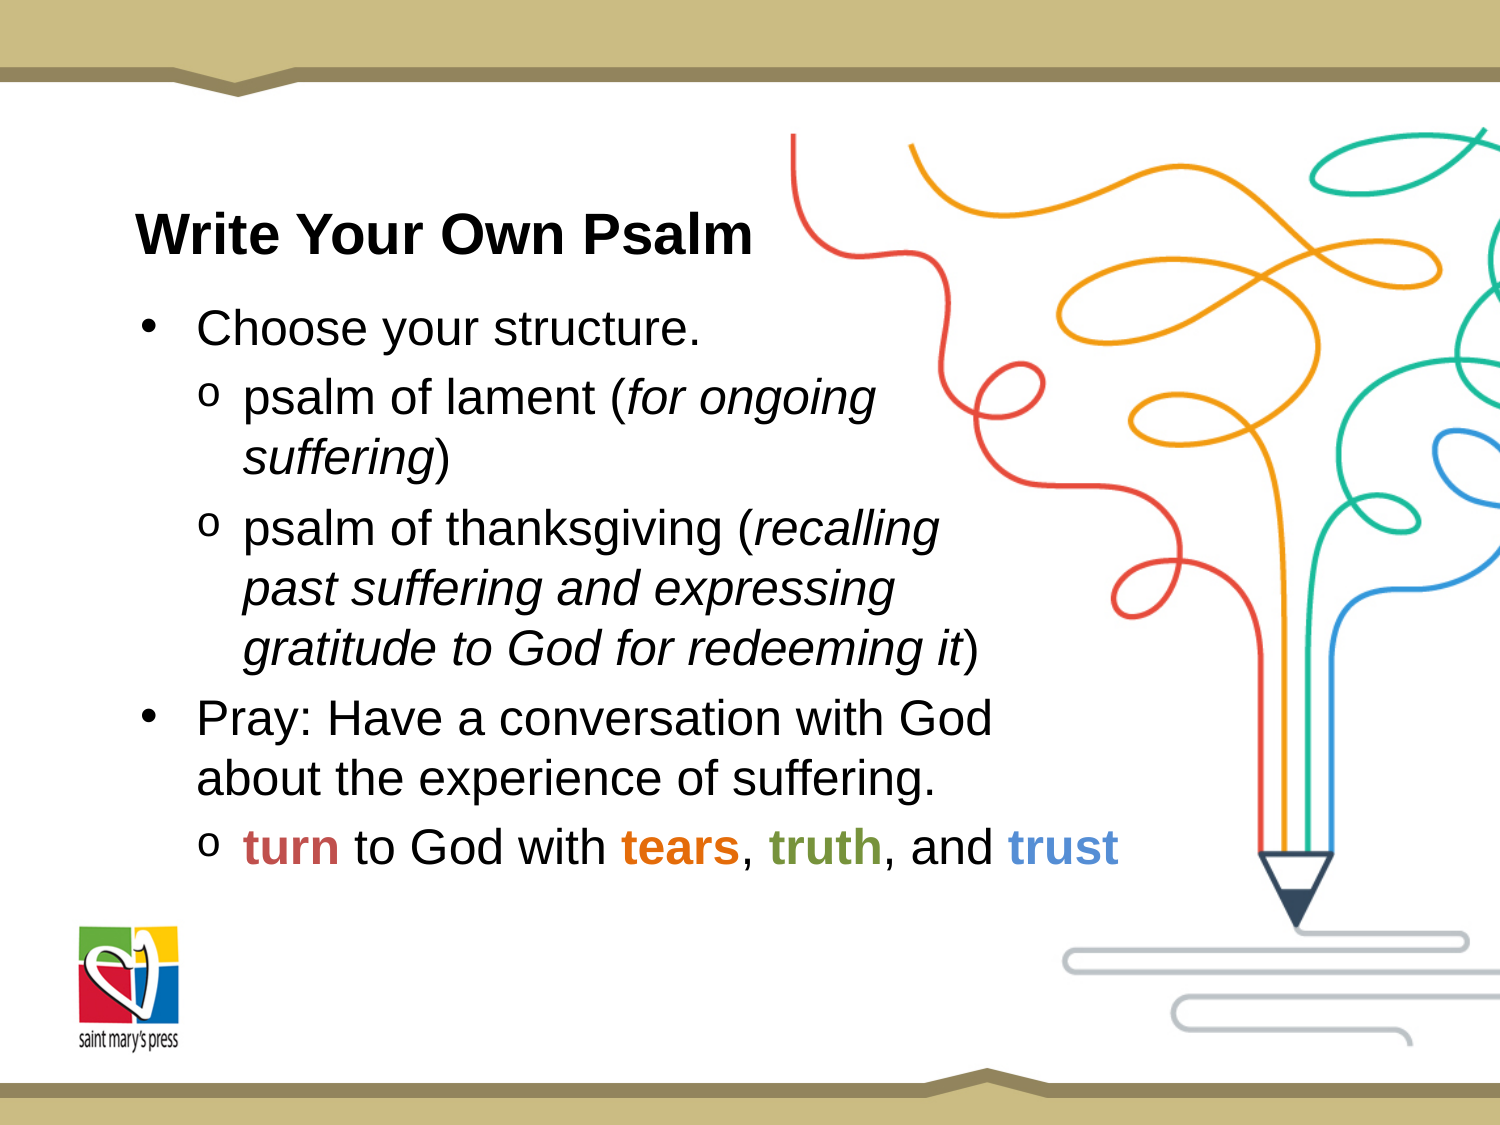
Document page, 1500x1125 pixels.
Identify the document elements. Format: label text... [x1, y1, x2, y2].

list Choose your structure. psalm of lament (for ongoing suffering) psalm of thanksgiving (recalling past suffering and expressing gratitude to God for redeeming it) Pray: Have a conversation with God about the experience of suffering. turn to God with tears, truth, and trust [125, 287, 1425, 1113]
picture [0, 0, 1500, 1125]
title Write Your Own Psalm [120, 187, 785, 275]
